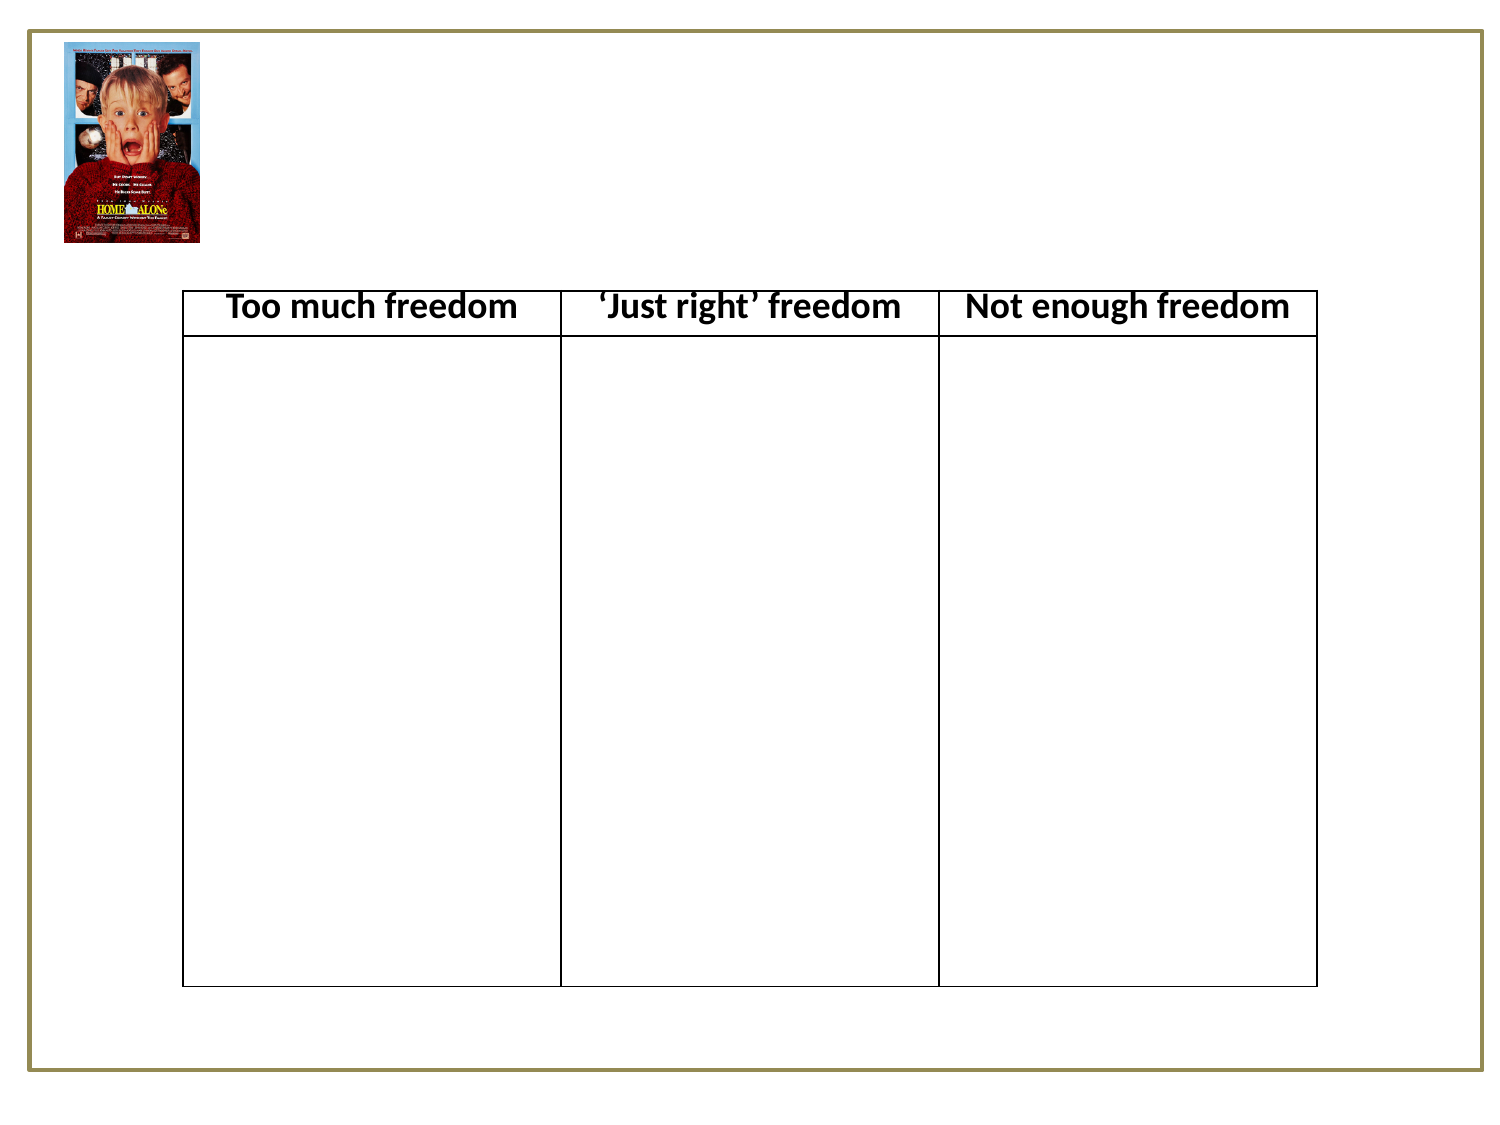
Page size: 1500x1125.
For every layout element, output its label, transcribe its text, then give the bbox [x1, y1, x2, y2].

table_cell [184, 337, 560, 986]
text_box [27, 29, 1484, 1072]
picture [64, 42, 200, 243]
table_cell [940, 337, 1316, 986]
table_header ‘Just right’ freedom [562, 292, 938, 335]
table_cell [562, 337, 938, 986]
table_header Too much freedom [184, 292, 560, 335]
table_header Not enough freedom [940, 292, 1316, 335]
